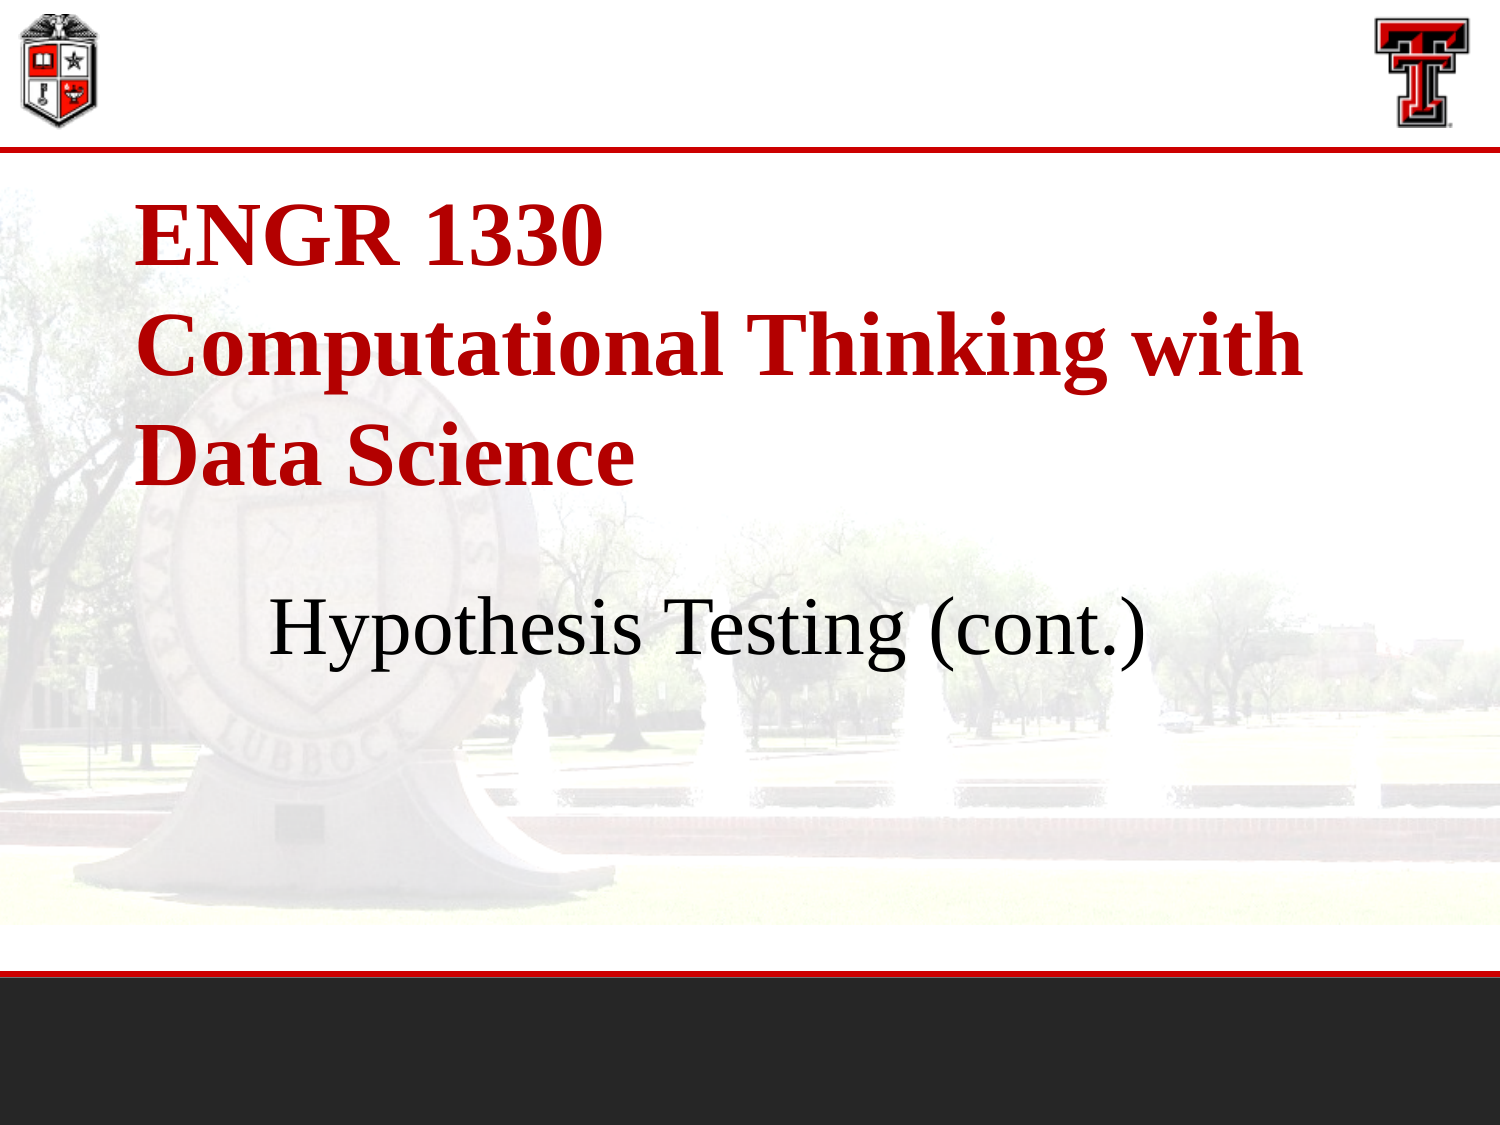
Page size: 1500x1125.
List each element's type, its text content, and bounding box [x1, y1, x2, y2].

picture [11, 14, 114, 136]
title ENGR 1330 Computational Thinking with Data Science [119, 146, 1418, 531]
picture [1373, 14, 1472, 128]
text_box Hypothesis Testing (cont.) [94, 563, 1324, 679]
